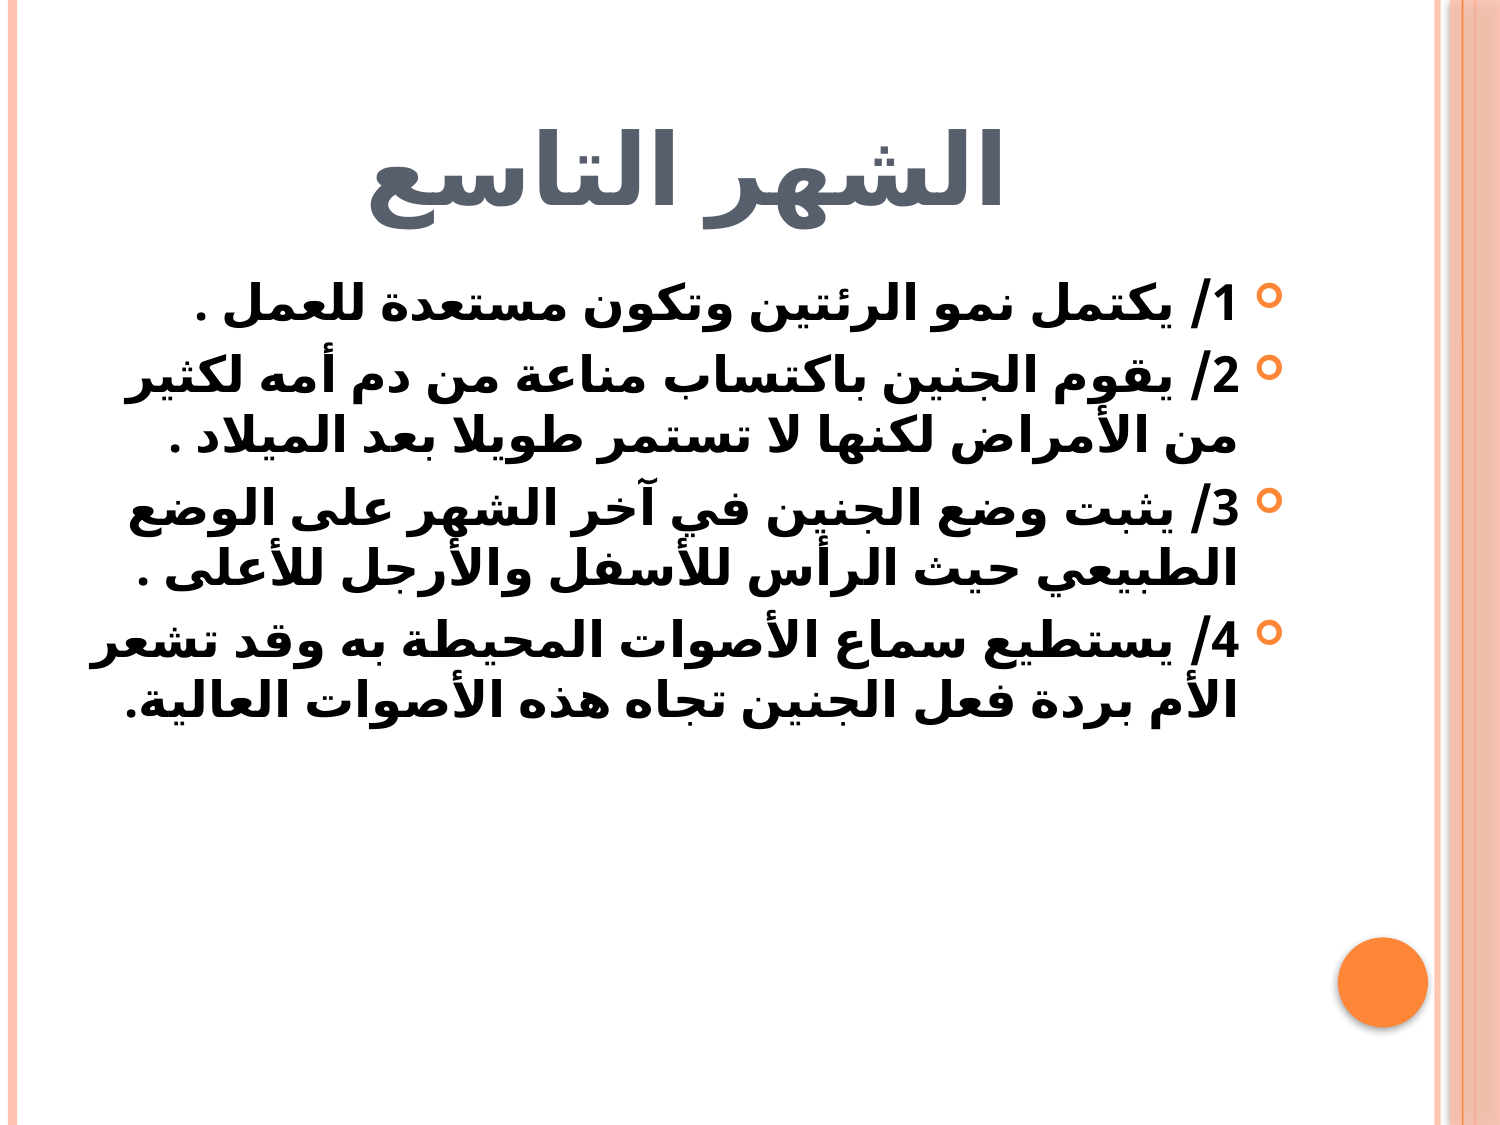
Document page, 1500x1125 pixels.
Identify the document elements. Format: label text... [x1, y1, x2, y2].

list 1/ يكتمل نمو الرئتين وتكون مستعدة للعمل . 2/ يقوم الجنين باكتساب مناعة من دم أمه لكثير من الأمراض لكنها لا تستمر طويلا بعد الميلاد . 3/ يثبت وضع الجنين في آخر الشهر على الوضع الطبيعي حيث الرأس للأسفل والأرجل للأعلى . 4/ يستطيع سماع الأصوات المحيطة به وقد تشعر الأم بردة فعل الجنين تجاه هذه الأصوات العالية. [75, 262, 1300, 1062]
title الشهر التاسع [75, 45, 1300, 233]
